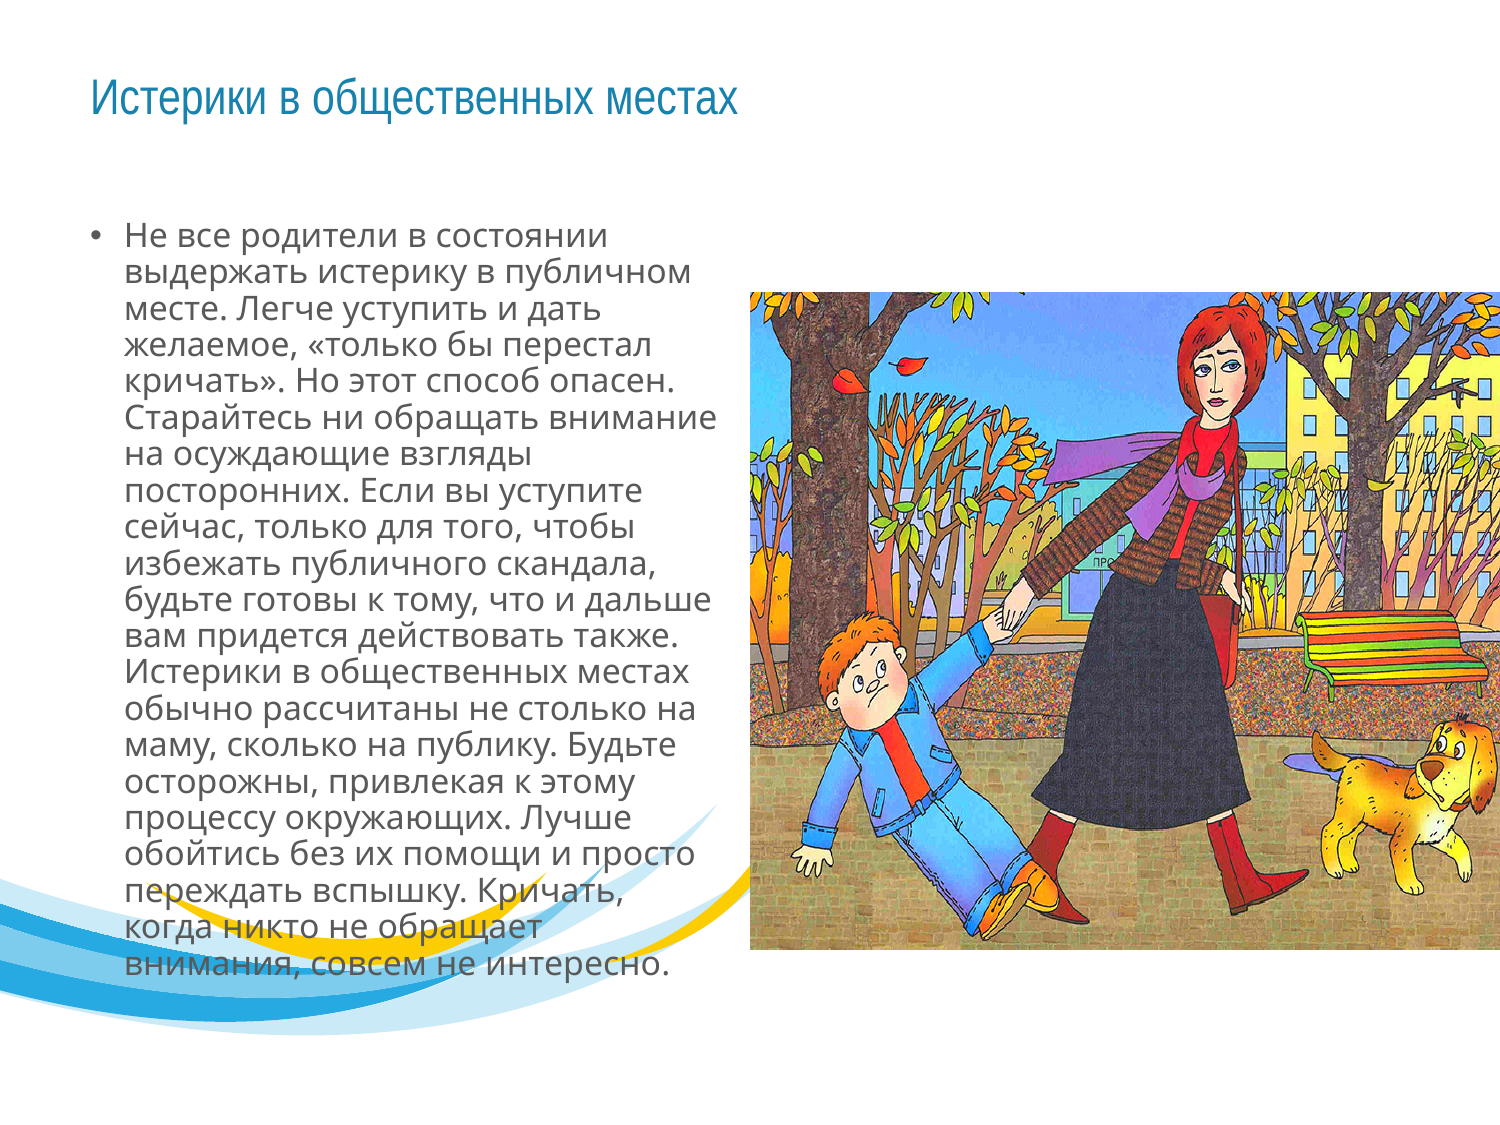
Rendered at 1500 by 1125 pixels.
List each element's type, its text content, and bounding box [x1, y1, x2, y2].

list Не все родители в состоянии выдержать истерику в публичном месте. Легче уступить и дать желаемое, «только бы перестал кричать». Но этот способ опасен. Старайтесь ни обращать внимание на осуждающие взгляды посторонних. Если вы уступите сейчас, только для того, чтобы избежать публичного скандала, будьте готовы к тому, что и дальше вам придется действовать также. Истерики в общественных местах обычно рассчитаны не столько на маму, сколько на публику. Будьте осторожны, привлекая к этому процессу окружающих. Лучше обойтись без их помощи и просто переждать вспышку. Кричать, когда никто не обращает внимания, совсем не интересно. [75, 210, 738, 1005]
title Истерики в общественных местах [75, 45, 1425, 211]
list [749, 292, 1500, 950]
